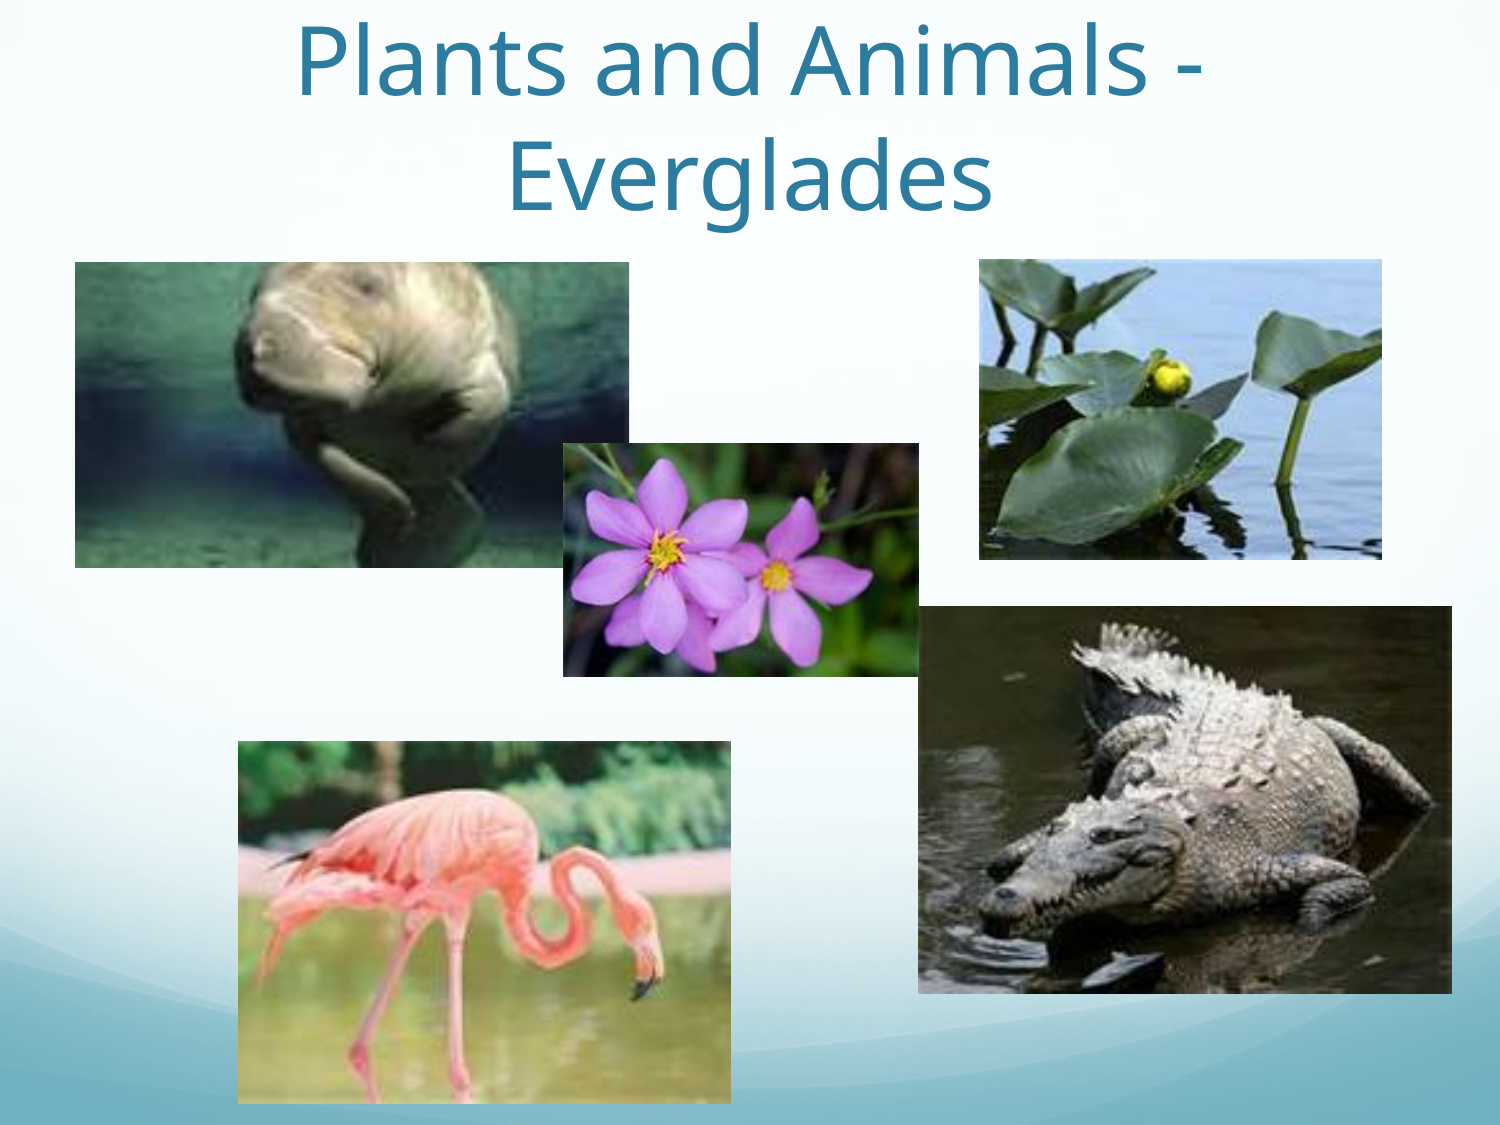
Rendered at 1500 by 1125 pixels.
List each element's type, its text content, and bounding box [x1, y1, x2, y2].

picture [978, 259, 1383, 561]
title Plants and Animals - Everglades [90, 17, 1410, 237]
picture [237, 741, 732, 1104]
picture [562, 442, 1452, 995]
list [74, 261, 630, 568]
